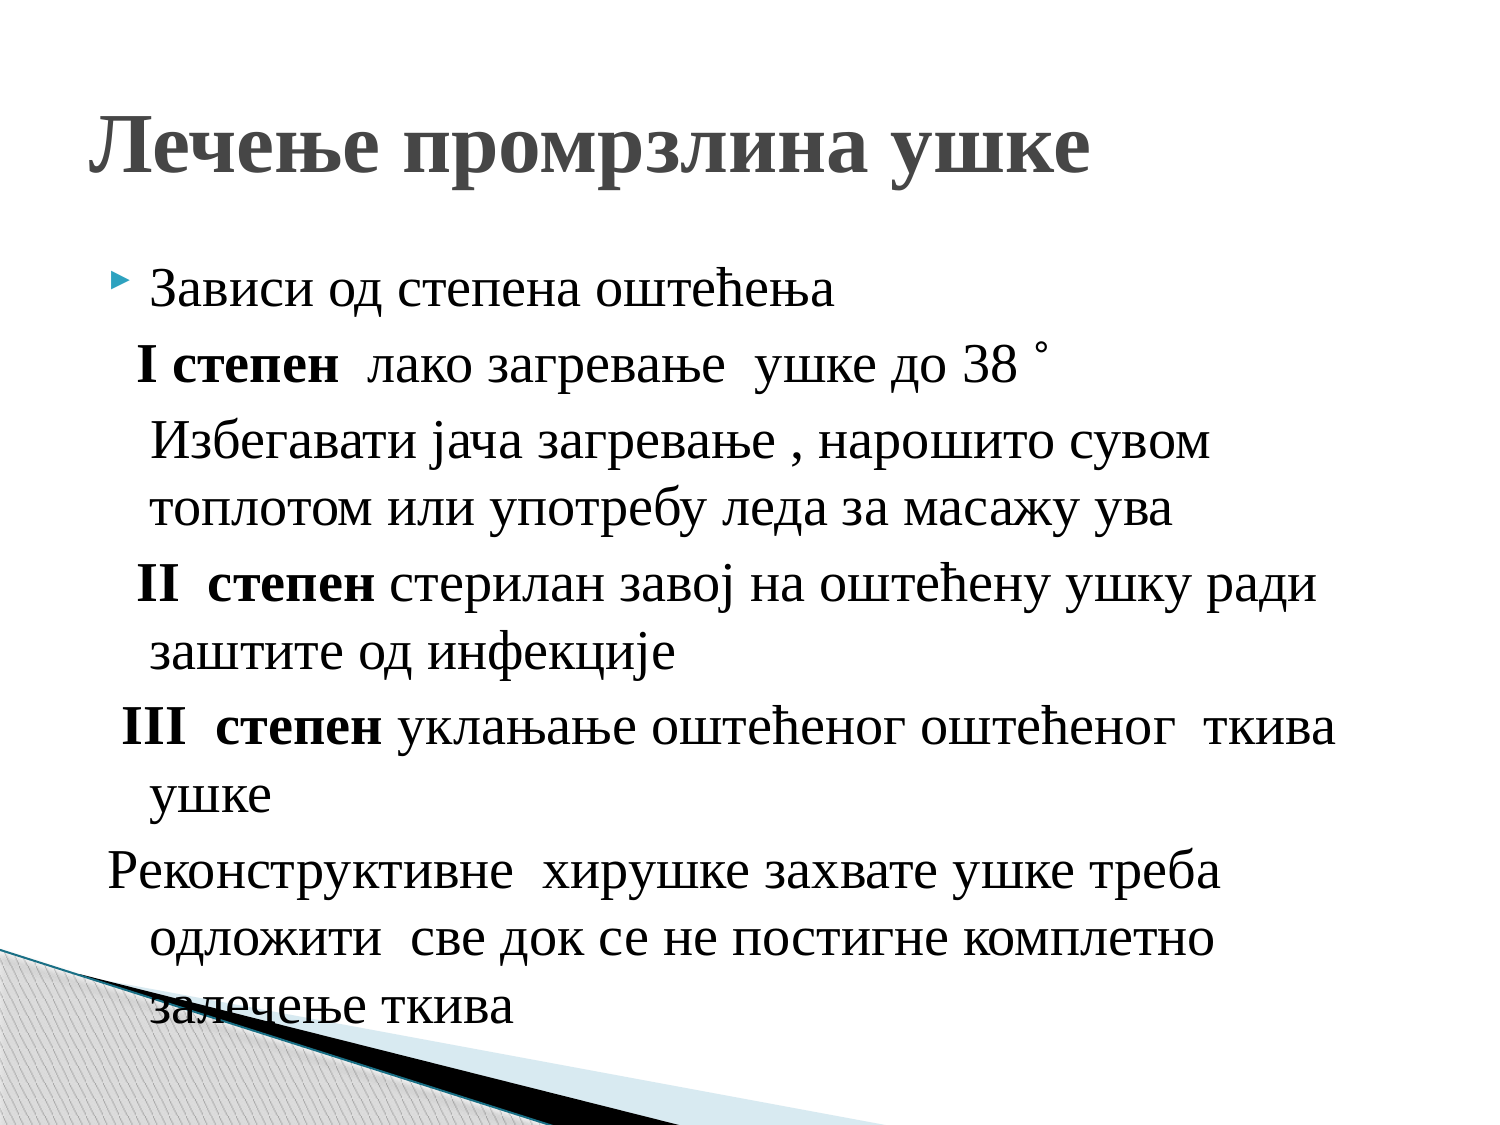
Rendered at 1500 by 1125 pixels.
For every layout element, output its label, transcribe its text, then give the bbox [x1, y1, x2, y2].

list Зависи од степена оштећења I степен лако загревање ушке до 38 ˚ Избегавати јача загревање , нарошито сувом топлотом или употребу леда за масажу ува II степен стерилан завој на оштећену ушку ради заштите од инфекције III степен уклањање оштећеног оштећеног ткива ушке Реконструктивне хирушке захвате ушке треба одложити све док се не постигне комплетно залечење ткива [74, 242, 1426, 986]
title Лечење промрзлина ушке [75, 45, 1425, 233]
